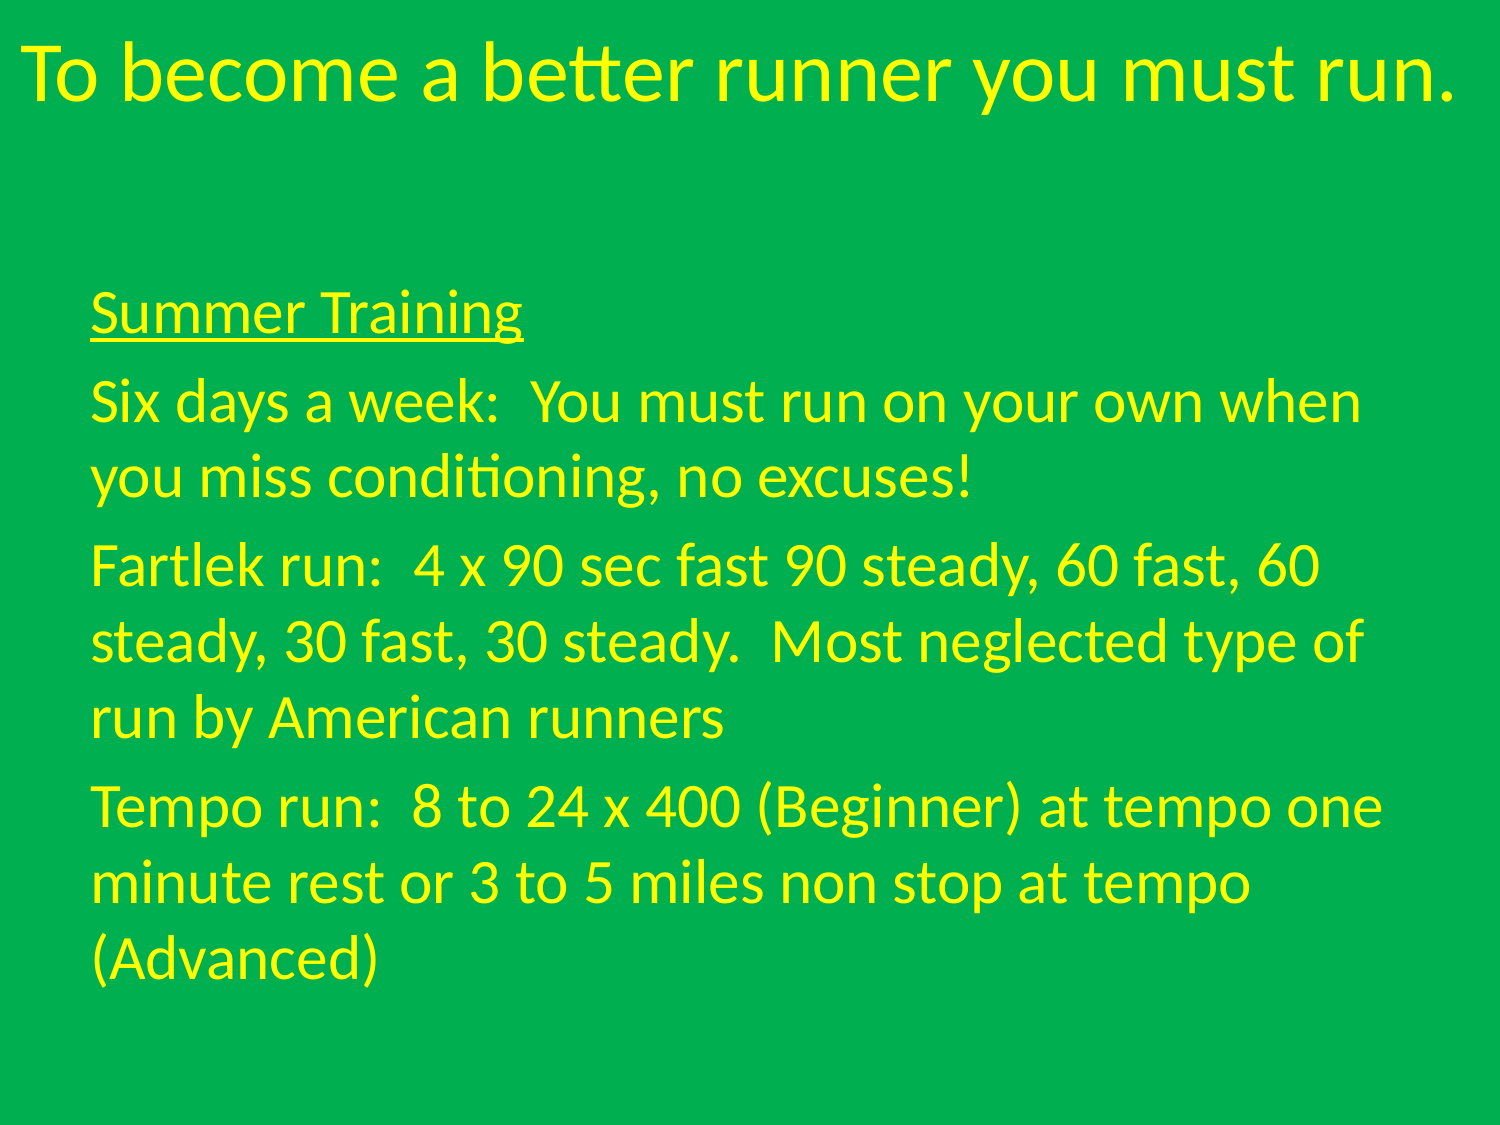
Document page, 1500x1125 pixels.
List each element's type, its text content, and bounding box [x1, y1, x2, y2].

list Summer Training Six days a week: You must run on your own when you miss conditioning, no excuses! Fartlek run: 4 x 90 sec fast 90 steady, 60 fast, 60 steady, 30 fast, 30 steady. Most neglected type of run by American runners Tempo run: 8 to 24 x 400 (Beginner) at tempo one minute rest or 3 to 5 miles non stop at tempo (Advanced) [75, 262, 1425, 1005]
title To become a better runner you must run. [0, 0, 1500, 238]
